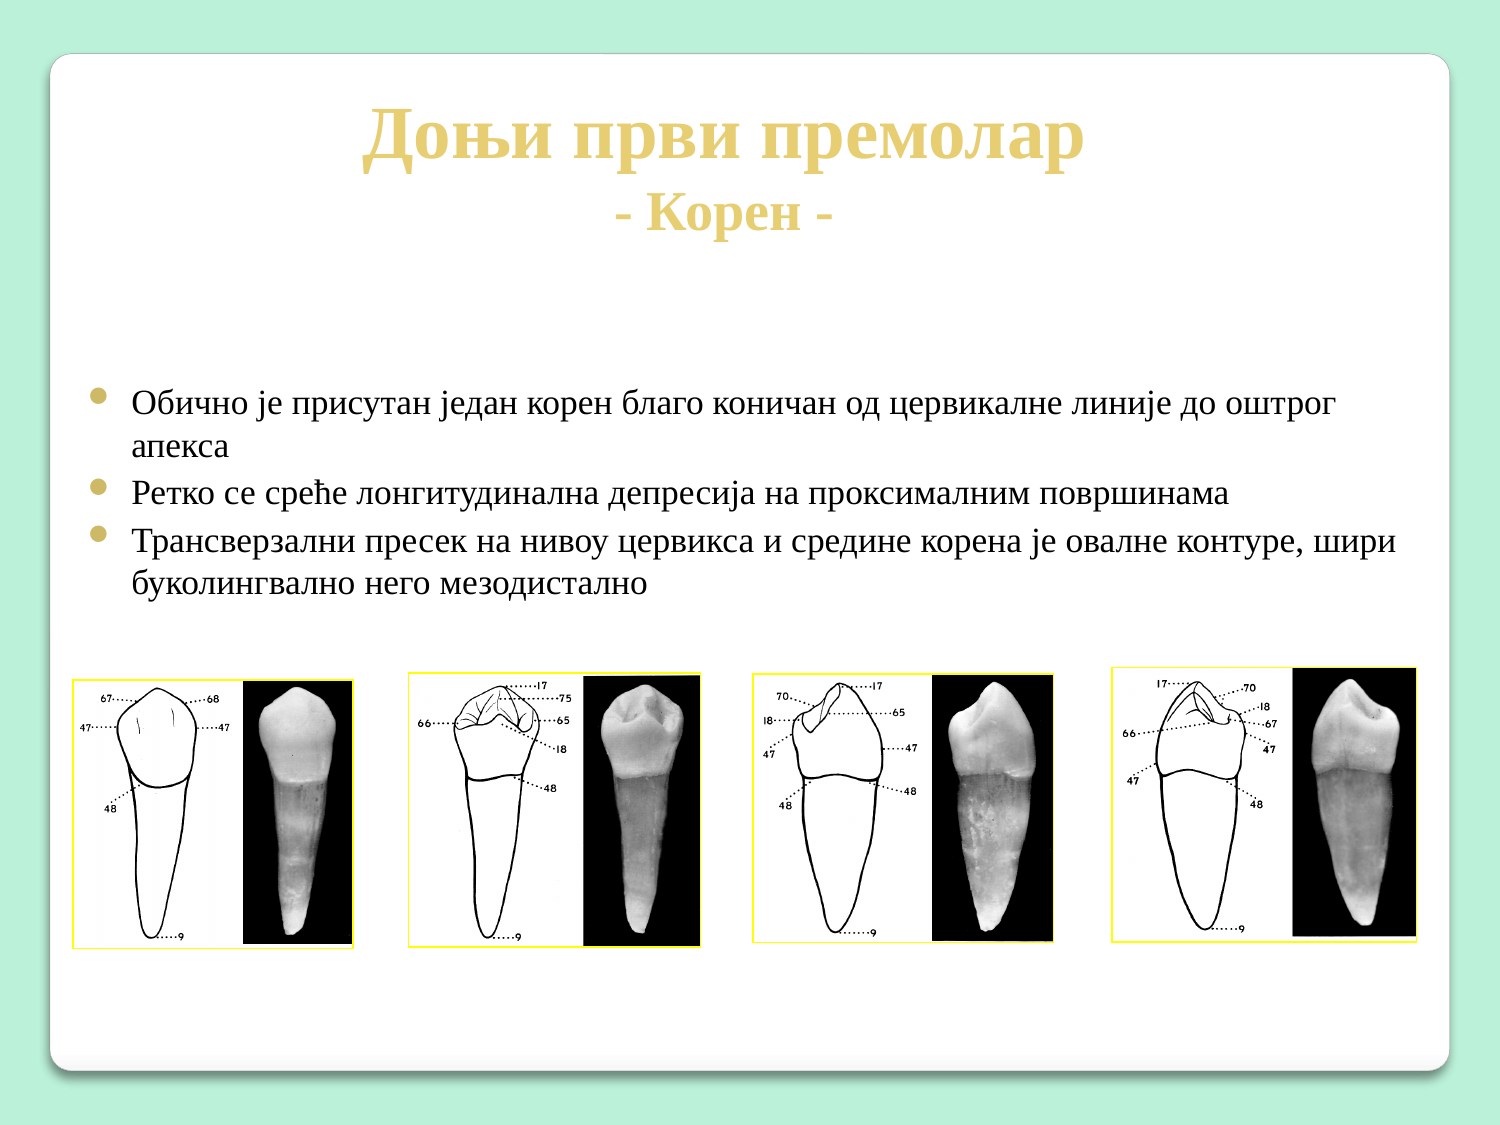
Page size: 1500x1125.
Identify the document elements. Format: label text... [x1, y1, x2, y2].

list Обично је присутан један корен благо коничан од цервикалне линије до оштрог апекса Ретко се среће лонгитудинална депресија на проксималним површинама Трансверзални пресек на нивоу цервикса и средине корена је овалне контуре, шири буколингвално него мезодистално [76, 373, 1419, 619]
picture [73, 680, 353, 948]
picture [1112, 667, 1417, 942]
picture [408, 673, 700, 947]
picture [753, 674, 1053, 943]
title Доњи први премолар - Корен - [53, 78, 1396, 251]
